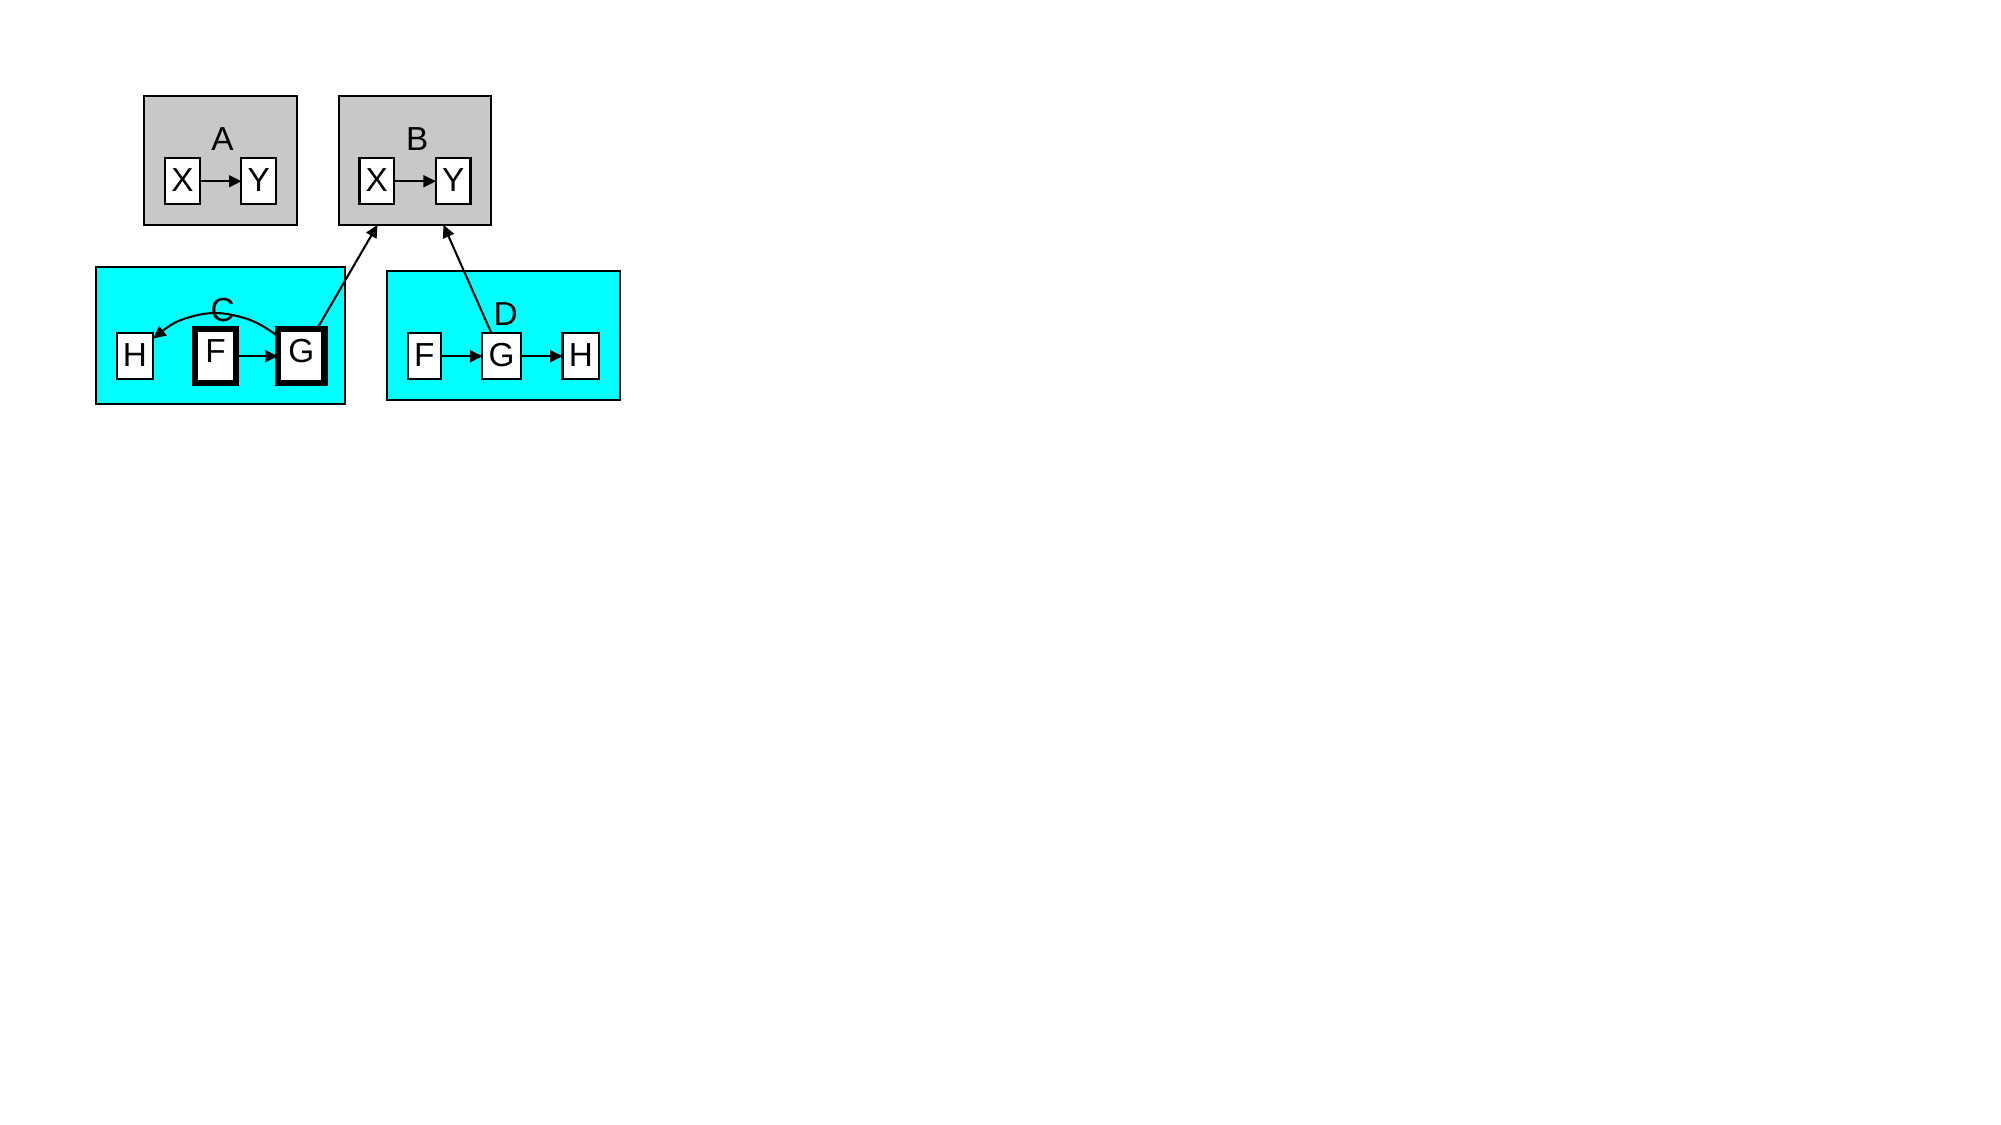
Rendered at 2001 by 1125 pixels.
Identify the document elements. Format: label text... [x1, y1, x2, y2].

text_box [144, 95, 297, 225]
text_box H [562, 333, 600, 380]
text_box G [277, 329, 325, 384]
text_box X [359, 158, 395, 205]
text_box C [208, 289, 237, 315]
text_box X [164, 158, 200, 205]
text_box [443, 224, 492, 334]
text_box [153, 312, 279, 339]
text_box [338, 95, 492, 225]
text_box B [403, 118, 431, 157]
text_box Y [241, 158, 277, 205]
text_box [95, 266, 346, 405]
text_box [74, 74, 642, 425]
text_box H [116, 333, 154, 380]
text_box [316, 224, 378, 330]
text_box [387, 270, 620, 400]
text_box G [482, 333, 521, 380]
text_box Y [435, 158, 471, 205]
text_box A [209, 118, 236, 157]
text_box D [492, 293, 520, 332]
text_box F [194, 337, 237, 384]
text_box F [407, 333, 441, 380]
